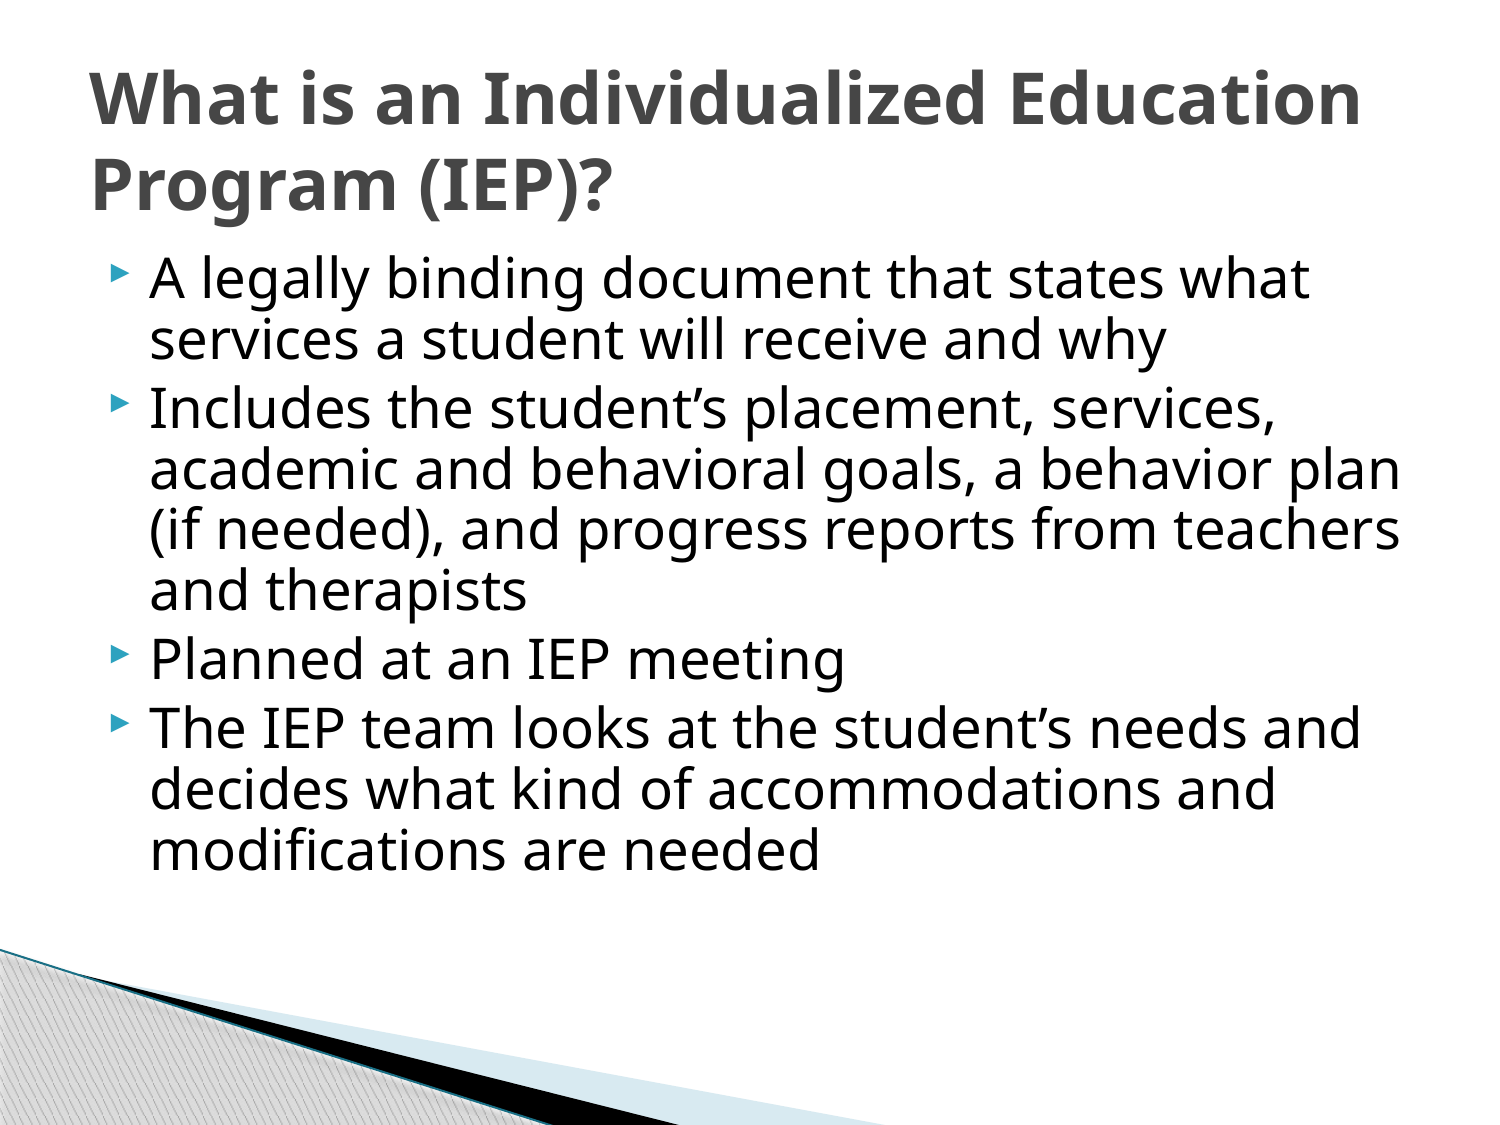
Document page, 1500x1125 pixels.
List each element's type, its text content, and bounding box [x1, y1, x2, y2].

list A legally binding document that states what services a student will receive and why Includes the student’s placement, services, academic and behavioral goals, a behavior plan (if needed), and progress reports from teachers and therapists Planned at an IEP meeting The IEP team looks at the student’s needs and decides what kind of accommodations and modifications are needed [75, 243, 1425, 986]
title What is an Individualized Education Program (IEP)? [75, 45, 1425, 233]
